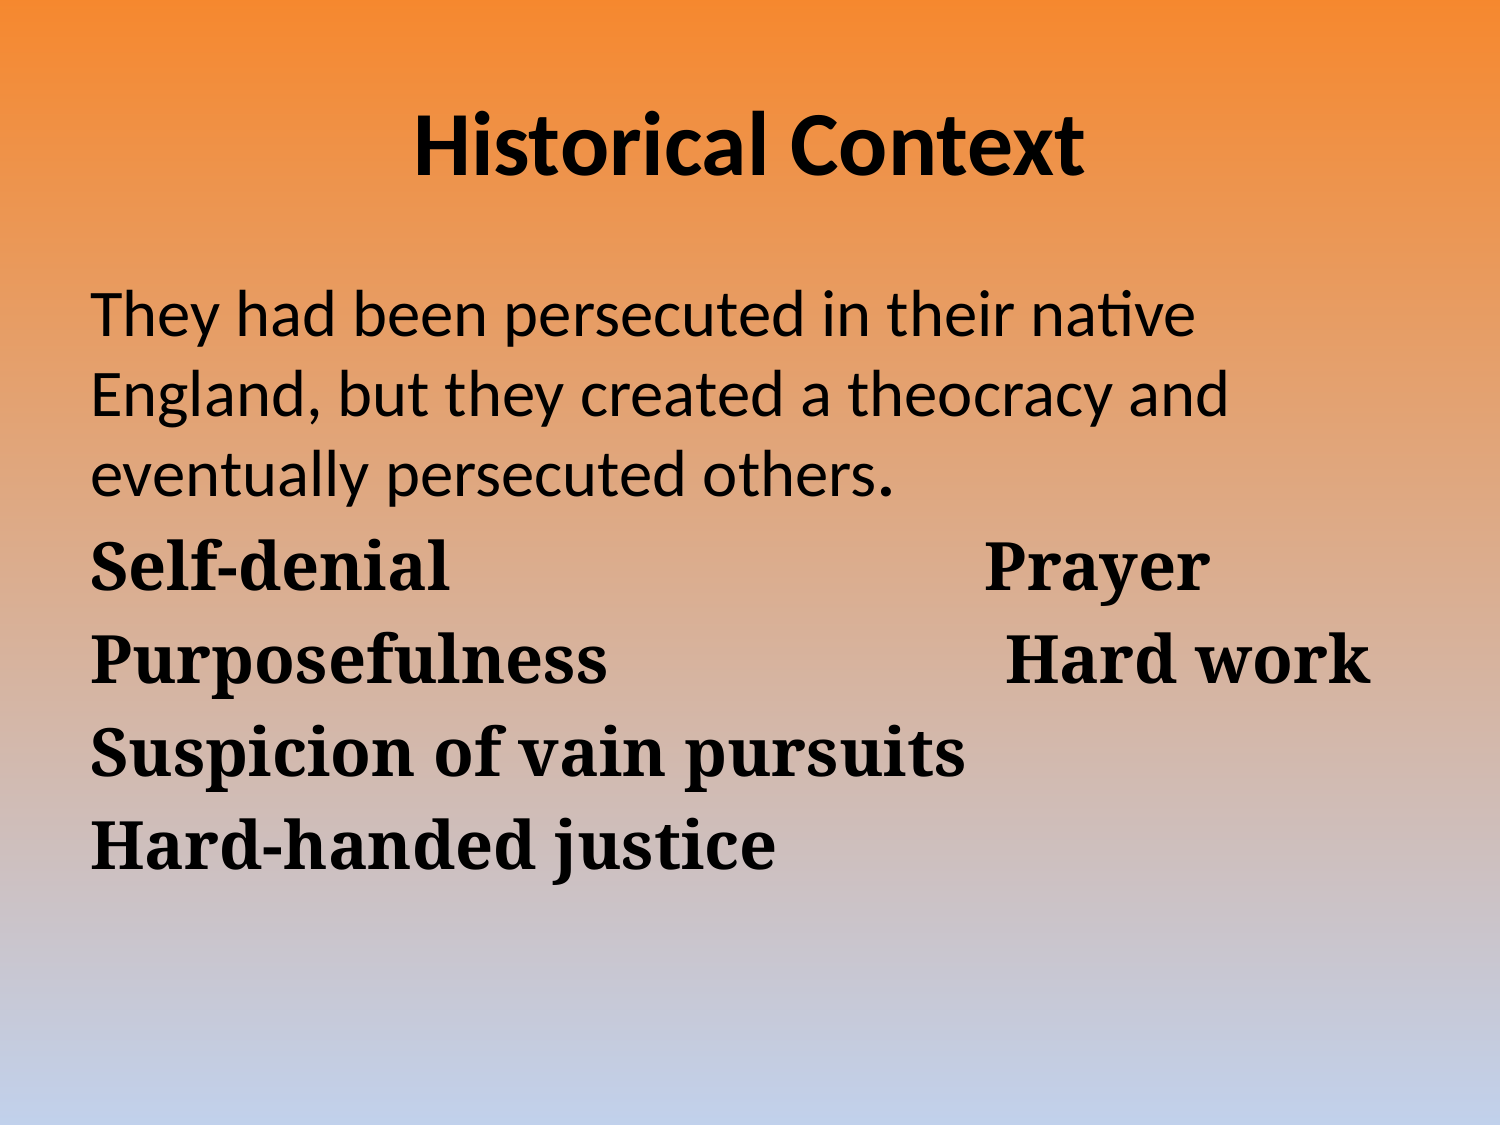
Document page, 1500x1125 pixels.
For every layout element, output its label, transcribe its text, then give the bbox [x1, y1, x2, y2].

list They had been persecuted in their native England, but they created a theocracy and eventually persecuted others. Self-denial Prayer Purposefulness Hard work Suspicion of vain pursuits Hard-handed justice [75, 262, 1425, 1005]
title Historical Context [75, 45, 1425, 233]
